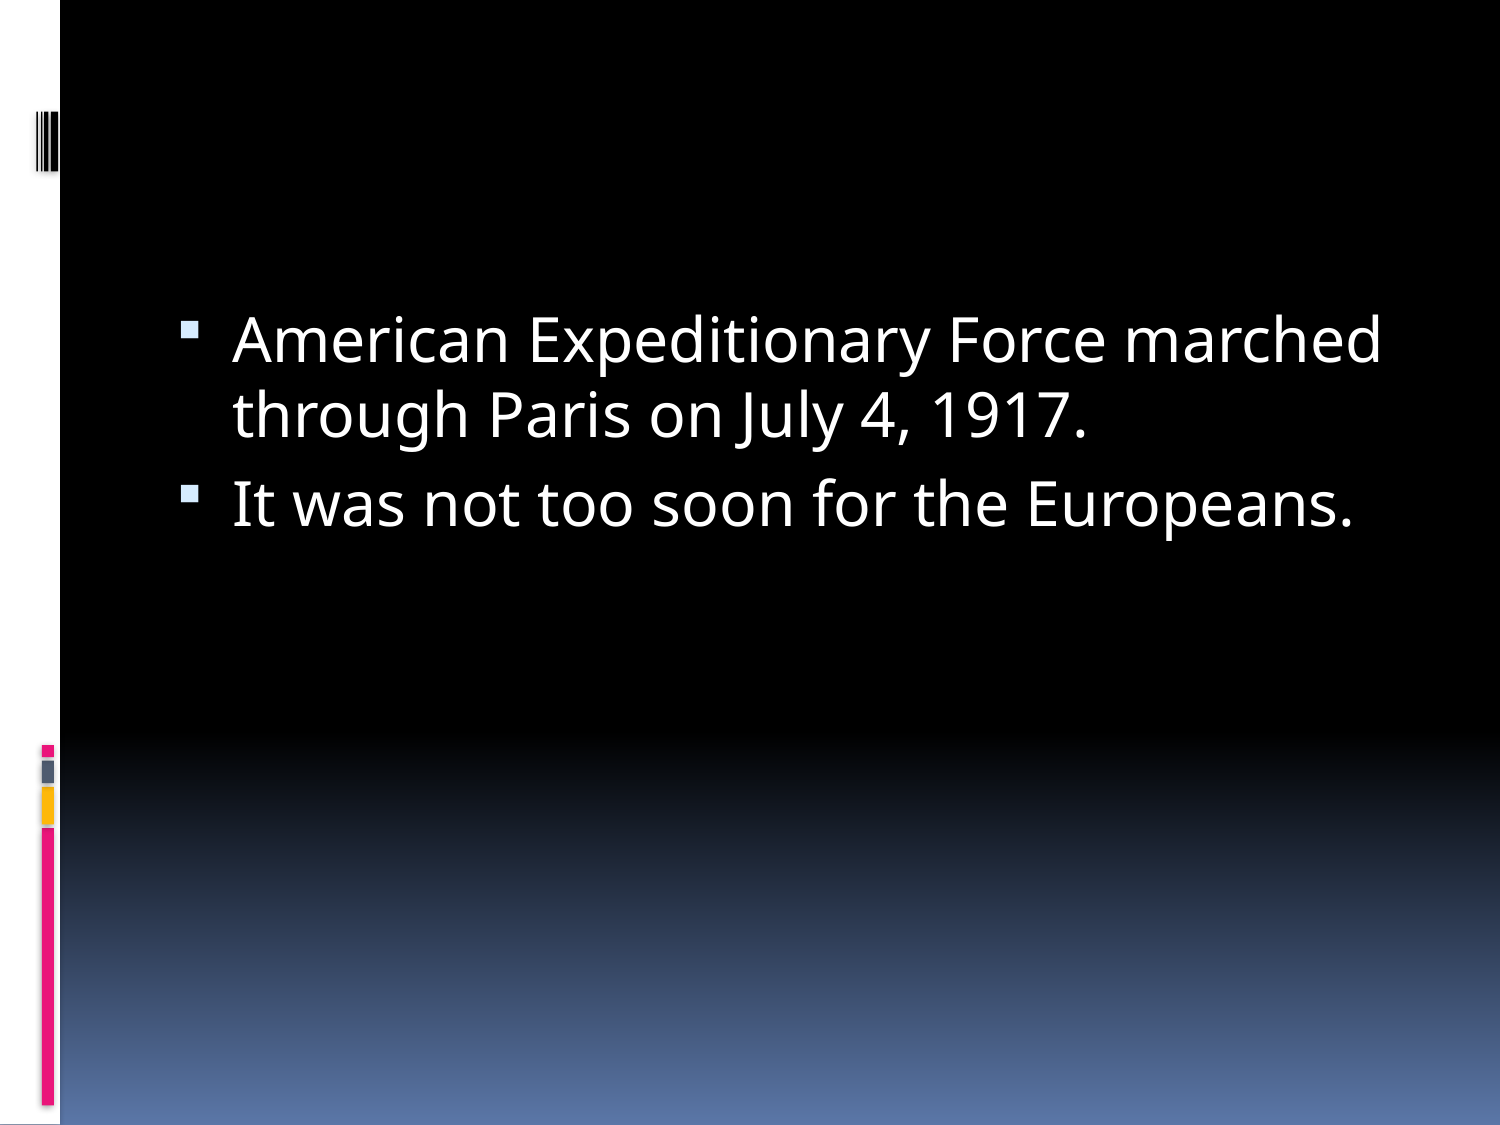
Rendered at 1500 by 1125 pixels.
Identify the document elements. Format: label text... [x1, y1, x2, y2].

list American Expeditionary Force marched through Paris on July 4, 1917. It was not too soon for the Europeans. [150, 292, 1425, 1043]
